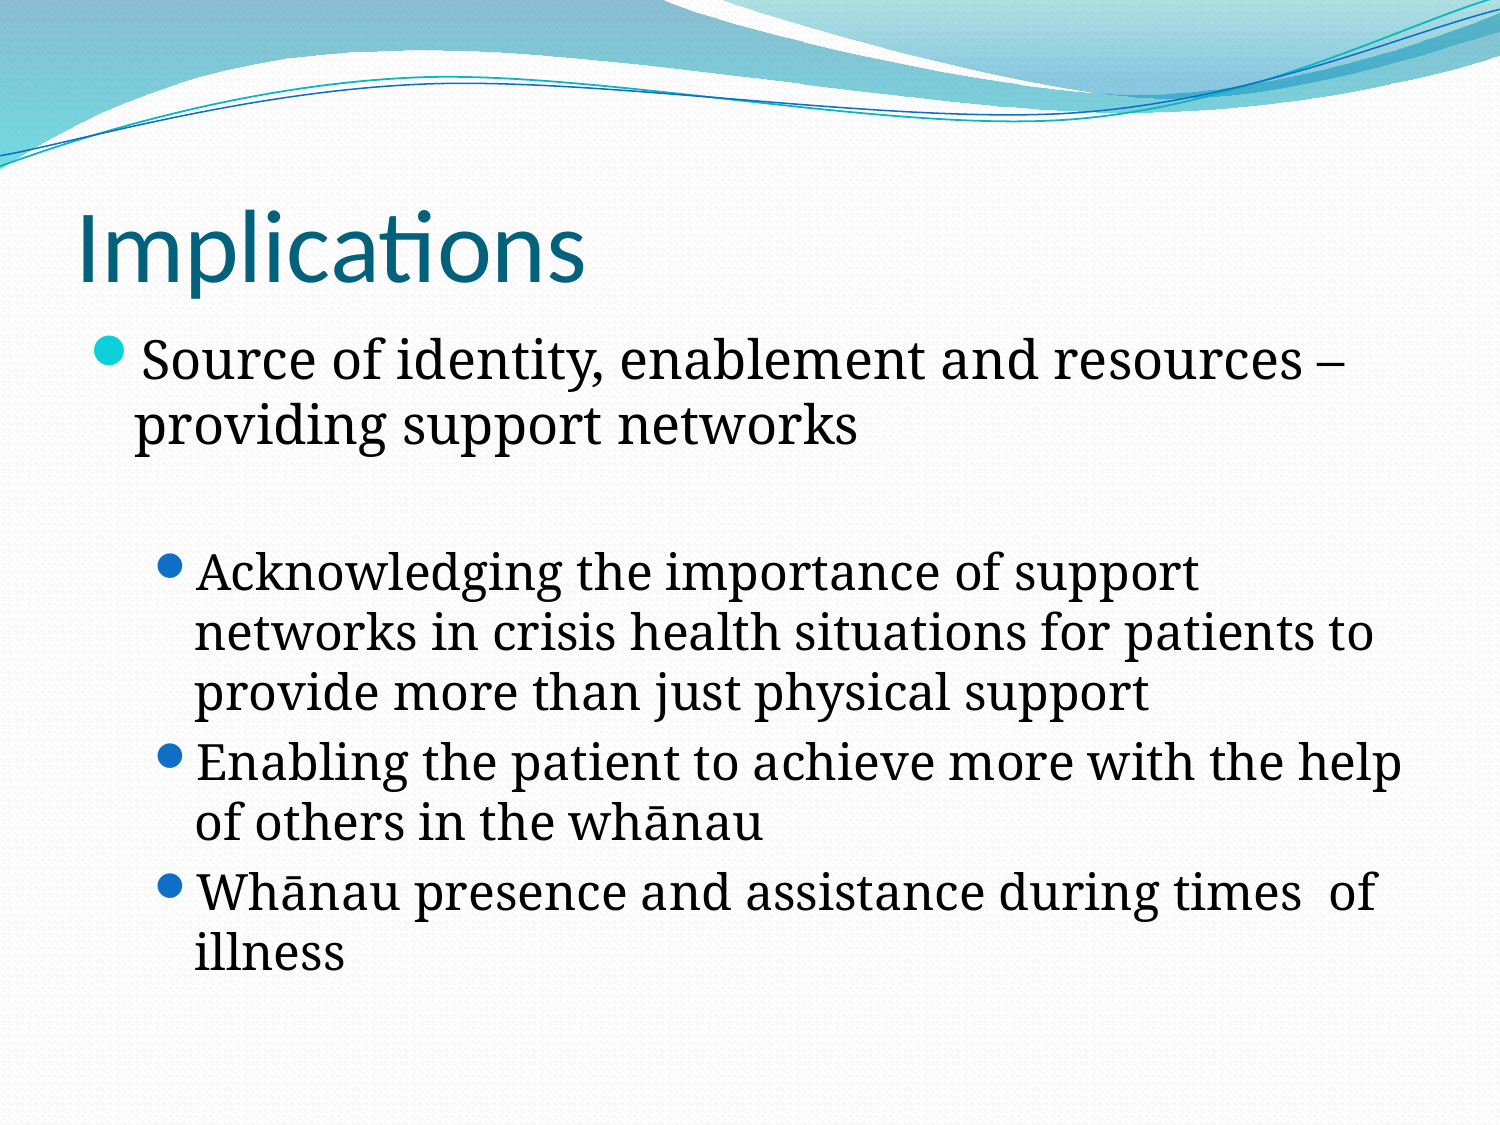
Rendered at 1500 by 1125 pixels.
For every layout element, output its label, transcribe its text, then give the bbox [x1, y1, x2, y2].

list Source of identity, enablement and resources –providing support networks Acknowledging the importance of support networks in crisis health situations for patients to provide more than just physical support Enabling the patient to achieve more with the help of others in the whānau Whānau presence and assistance during times of illness [75, 317, 1425, 1038]
title Implications [75, 115, 1425, 303]
